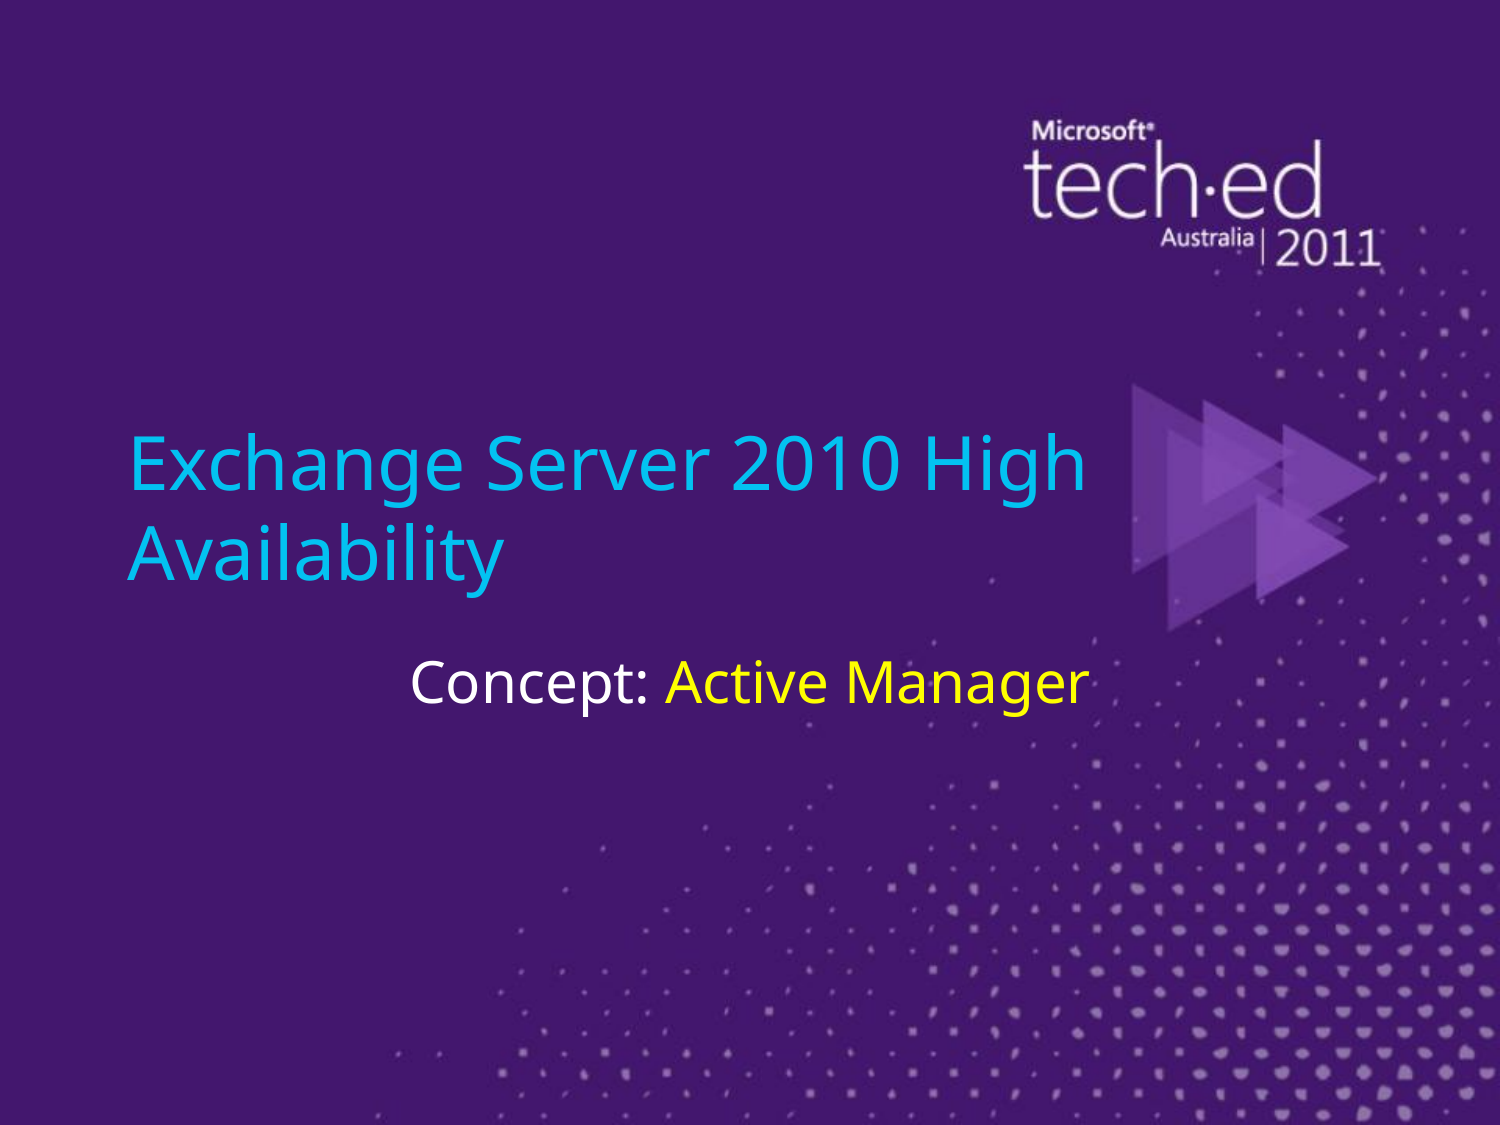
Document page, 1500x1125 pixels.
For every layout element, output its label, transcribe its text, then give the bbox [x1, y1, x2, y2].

subtitle Concept: Active Manager [225, 637, 1275, 925]
title Exchange Server 2010 High Availability [112, 385, 1388, 627]
picture [0, 0, 1500, 1125]
